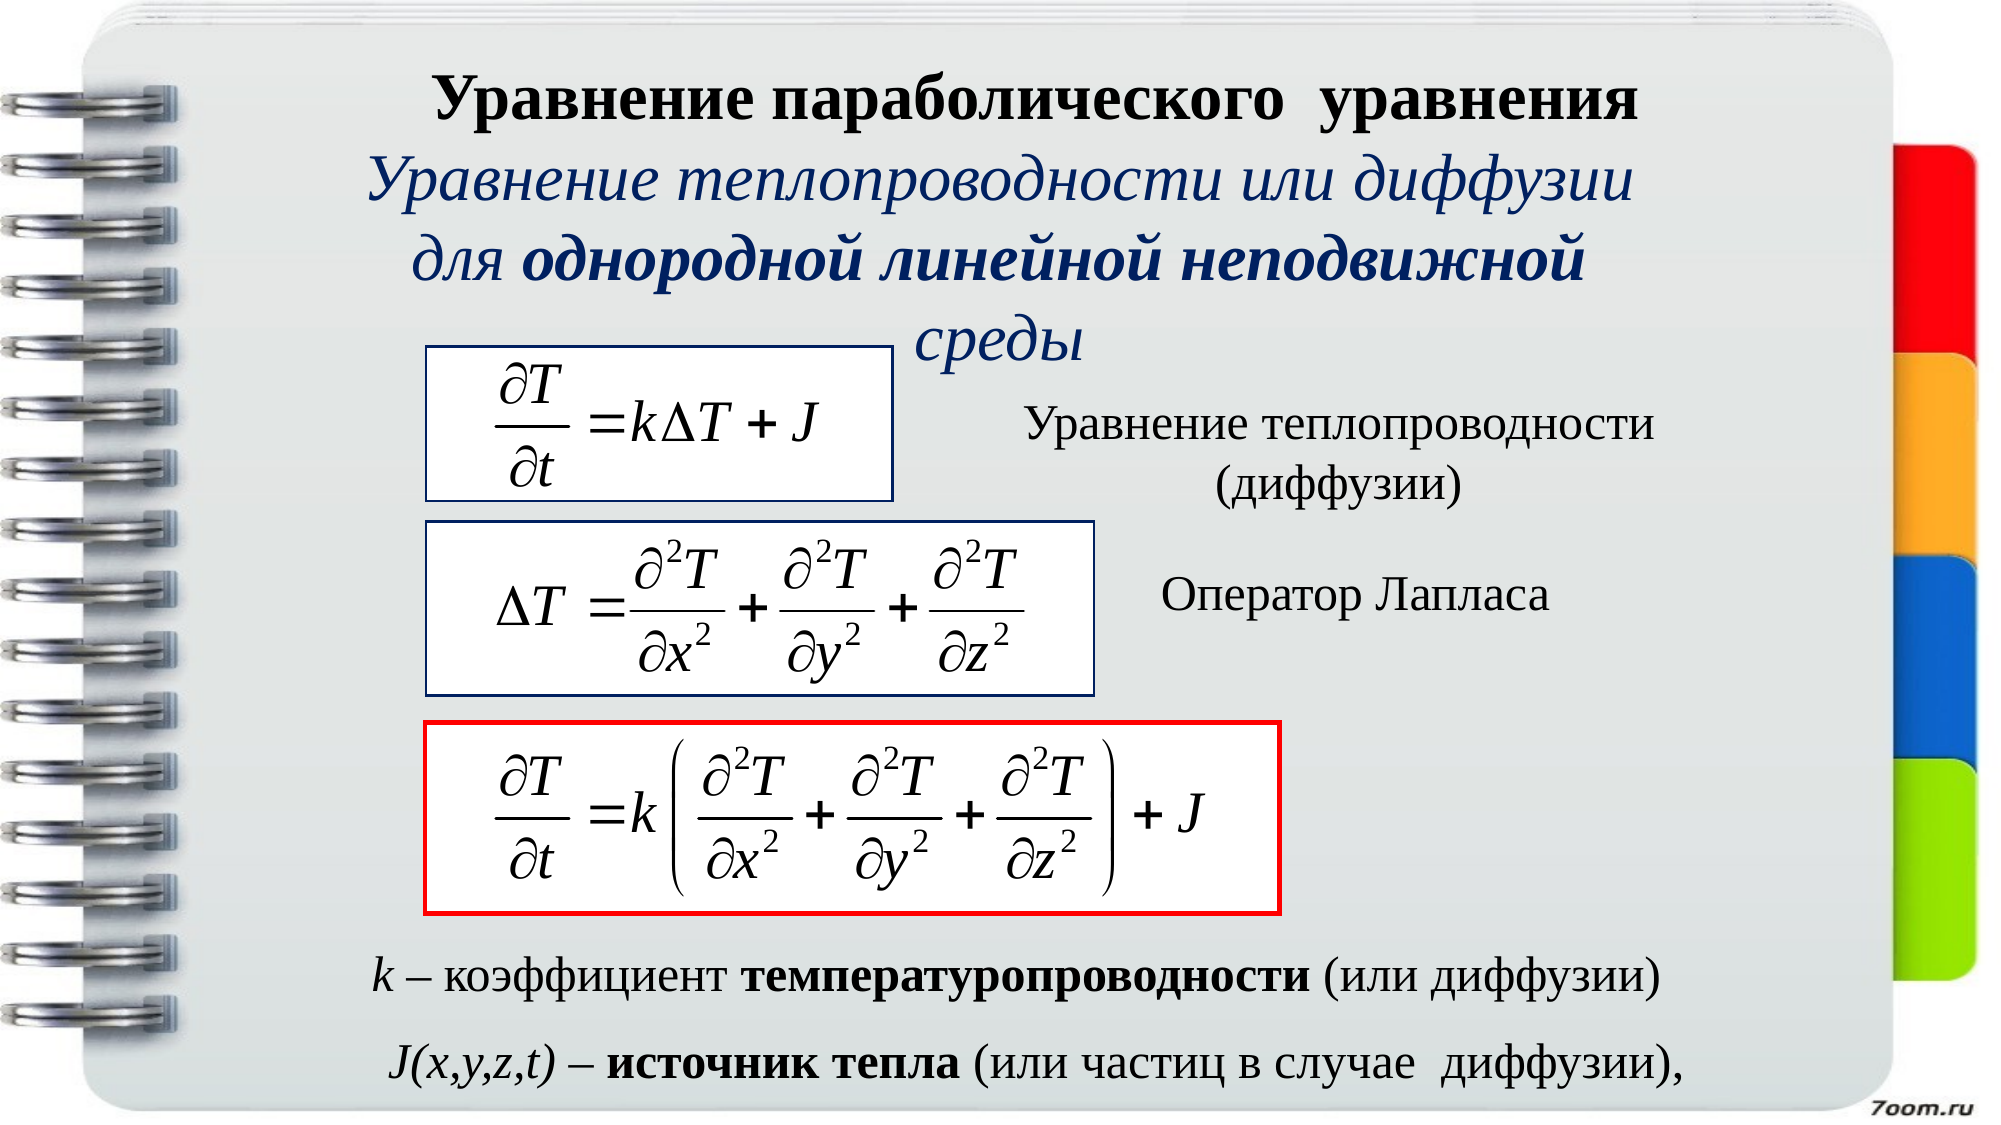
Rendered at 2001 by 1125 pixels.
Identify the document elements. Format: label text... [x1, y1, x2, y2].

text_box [427, 347, 892, 501]
text_box J(x,y,z,t) – источник тепла (или частиц в случае диффузии), [341, 1008, 1731, 1108]
text_box k – коэффициент температуропроводности (или диффузии) [291, 921, 1742, 1021]
picture [0, 0, 2001, 1125]
text_box Уравнение теплопроводности (диффузии) [983, 399, 1695, 499]
text_box Оператор Лапласа [1098, 524, 1645, 657]
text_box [427, 724, 1278, 912]
text_box Уравнение параболического уравнения [291, 17, 1782, 169]
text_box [427, 522, 1093, 695]
text_box Уравнение теплопроводности или диффузии для однородной линейной неподвижной среды [322, 177, 1678, 330]
